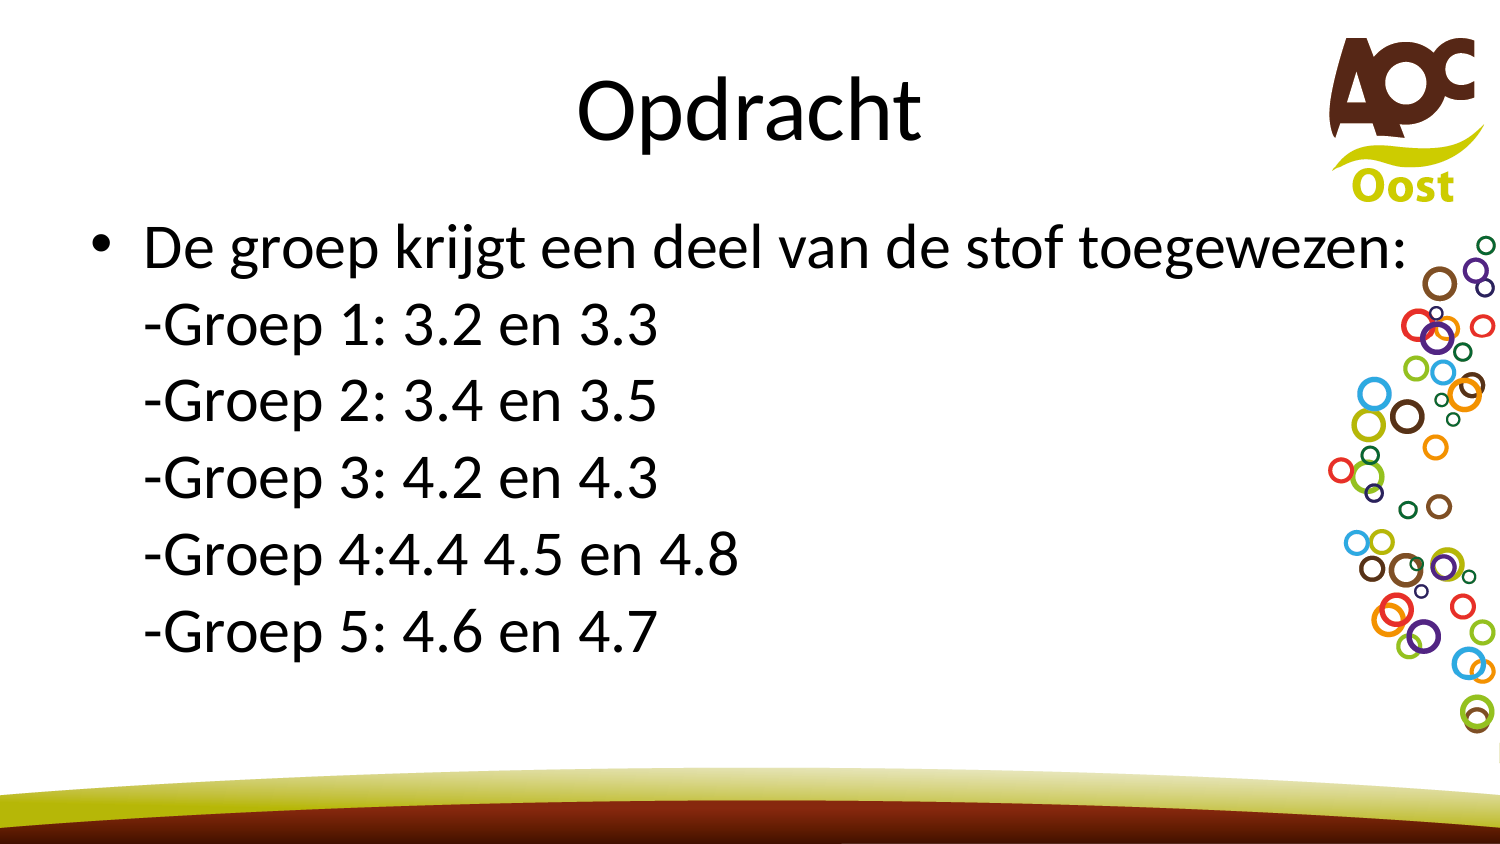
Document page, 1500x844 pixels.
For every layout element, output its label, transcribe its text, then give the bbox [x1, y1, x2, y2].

picture [0, 0, 1500, 844]
list De groep krijgt een deel van de stof toegewezen: -Groep 1: 3.2 en 3.3 -Groep 2: 3.4 en 3.5 -Groep 3: 4.2 en 4.3 -Groep 4:4.4 4.5 en 4.8 -Groep 5: 4.6 en 4.7 [75, 196, 1425, 754]
title Opdracht [75, 33, 1425, 175]
